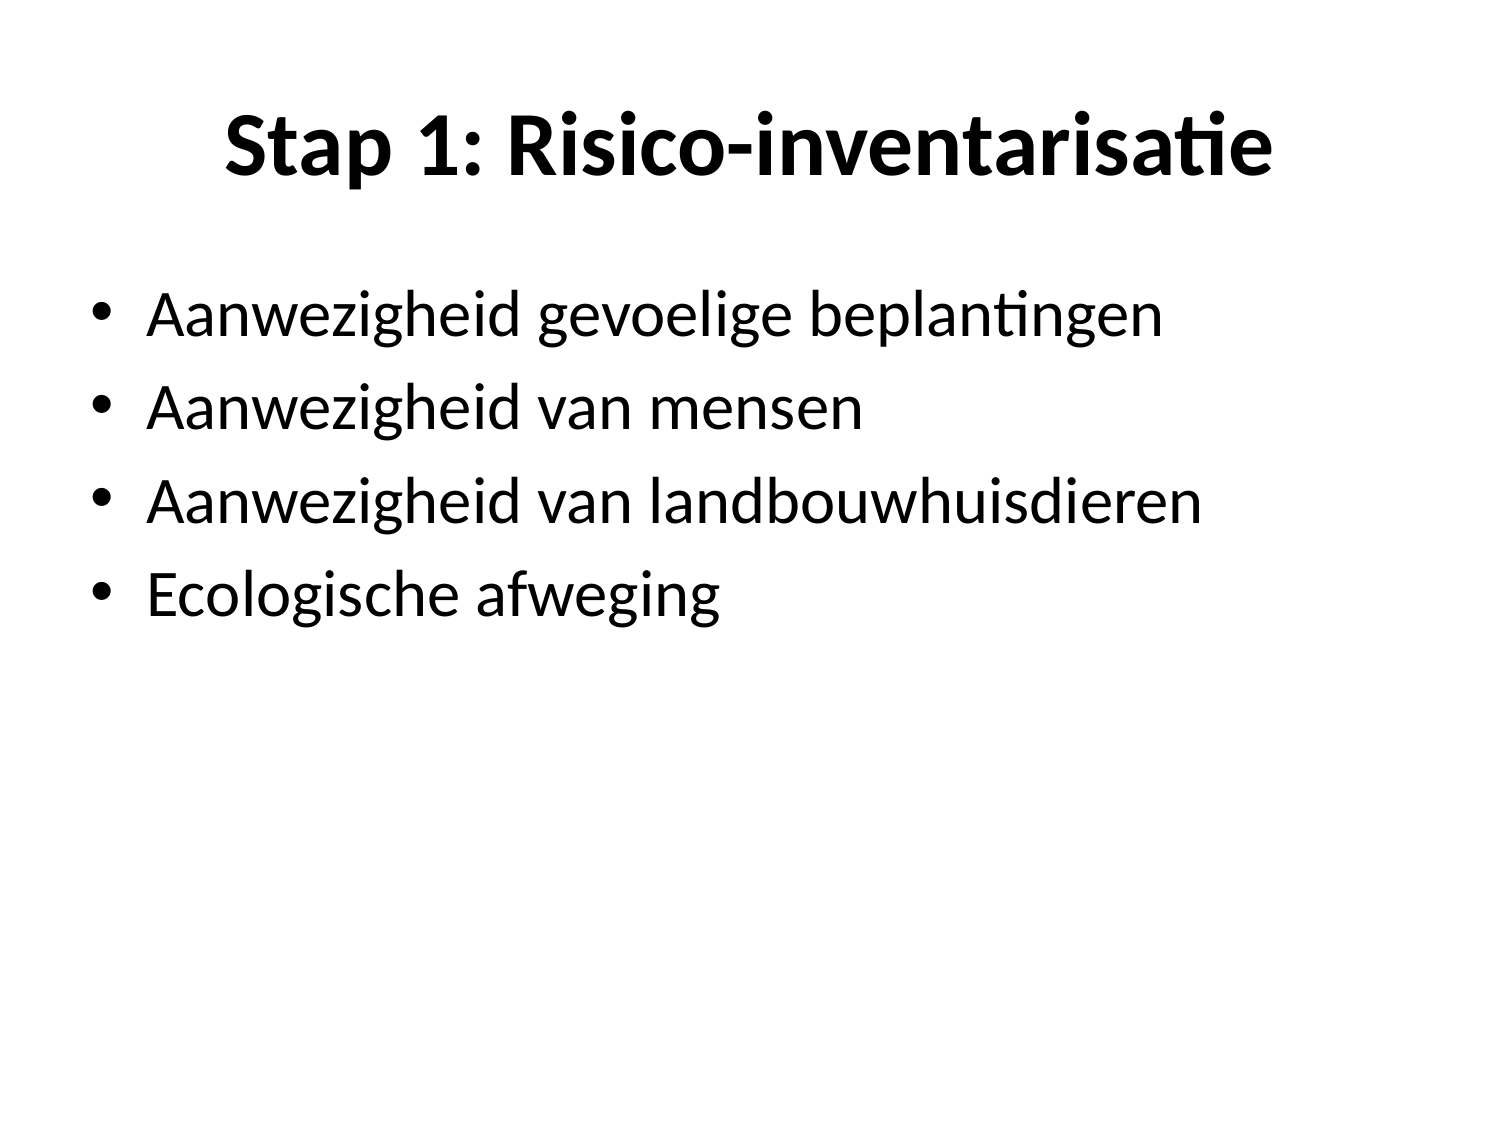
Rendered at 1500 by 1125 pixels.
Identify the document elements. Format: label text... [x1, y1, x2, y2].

title Stap 1: Risico-inventarisatie [75, 45, 1425, 233]
list Aanwezigheid gevoelige beplantingen Aanwezigheid van mensen Aanwezigheid van landbouwhuisdieren Ecologische afweging [75, 262, 1425, 1005]
